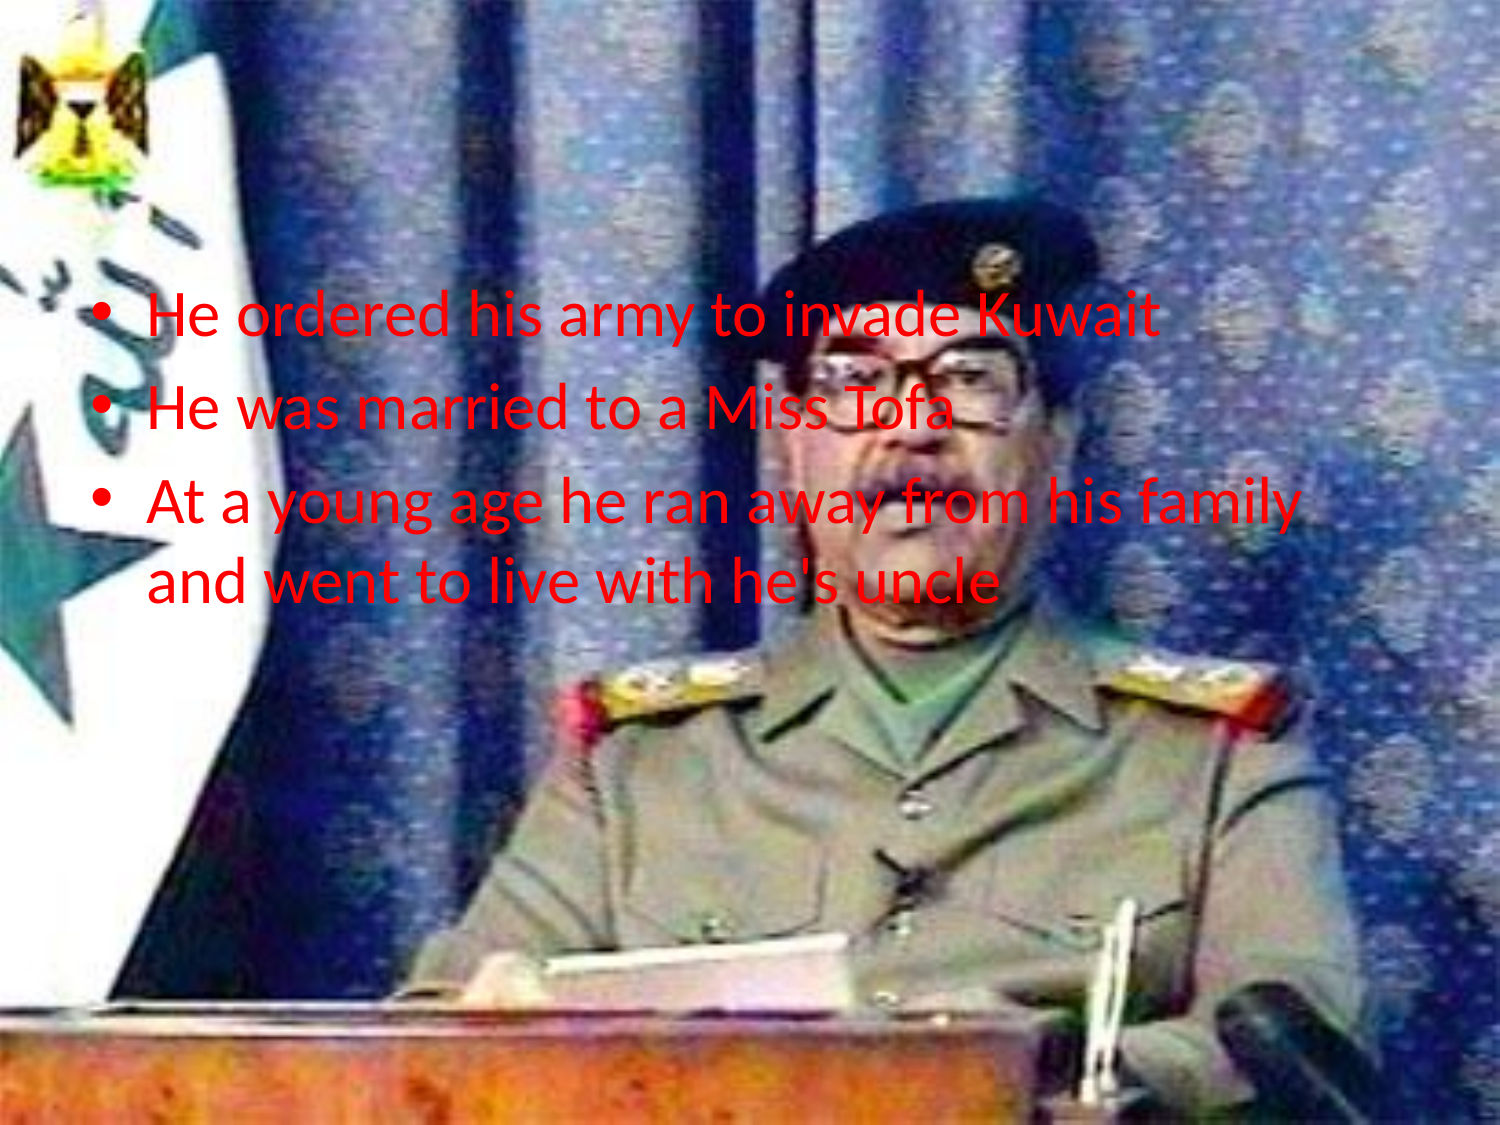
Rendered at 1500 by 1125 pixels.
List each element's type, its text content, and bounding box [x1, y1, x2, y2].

list He ordered his army to invade Kuwait He was married to a Miss Tofa At a young age he ran away from his family and went to live with he's uncle [75, 262, 1425, 1005]
picture [0, 0, 1500, 1125]
